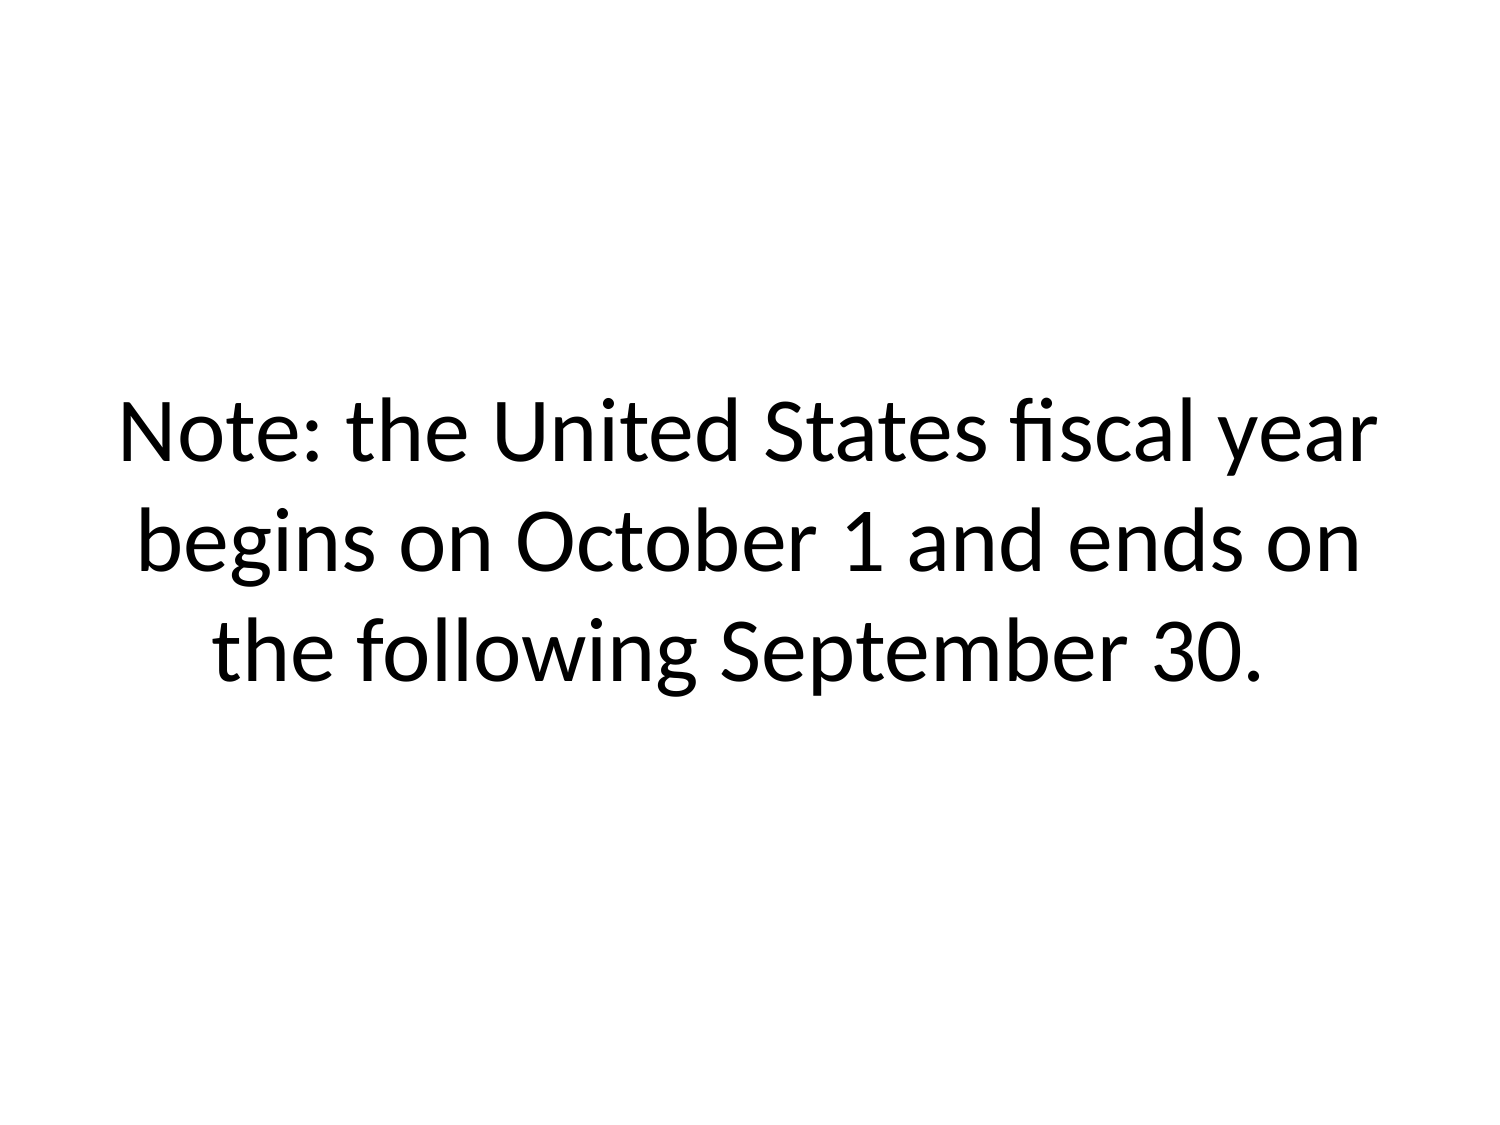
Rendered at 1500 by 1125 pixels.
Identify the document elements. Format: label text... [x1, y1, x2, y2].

title Note: the United States fiscal year begins on October 1 and ends on the following September 30. [74, 44, 1426, 1026]
